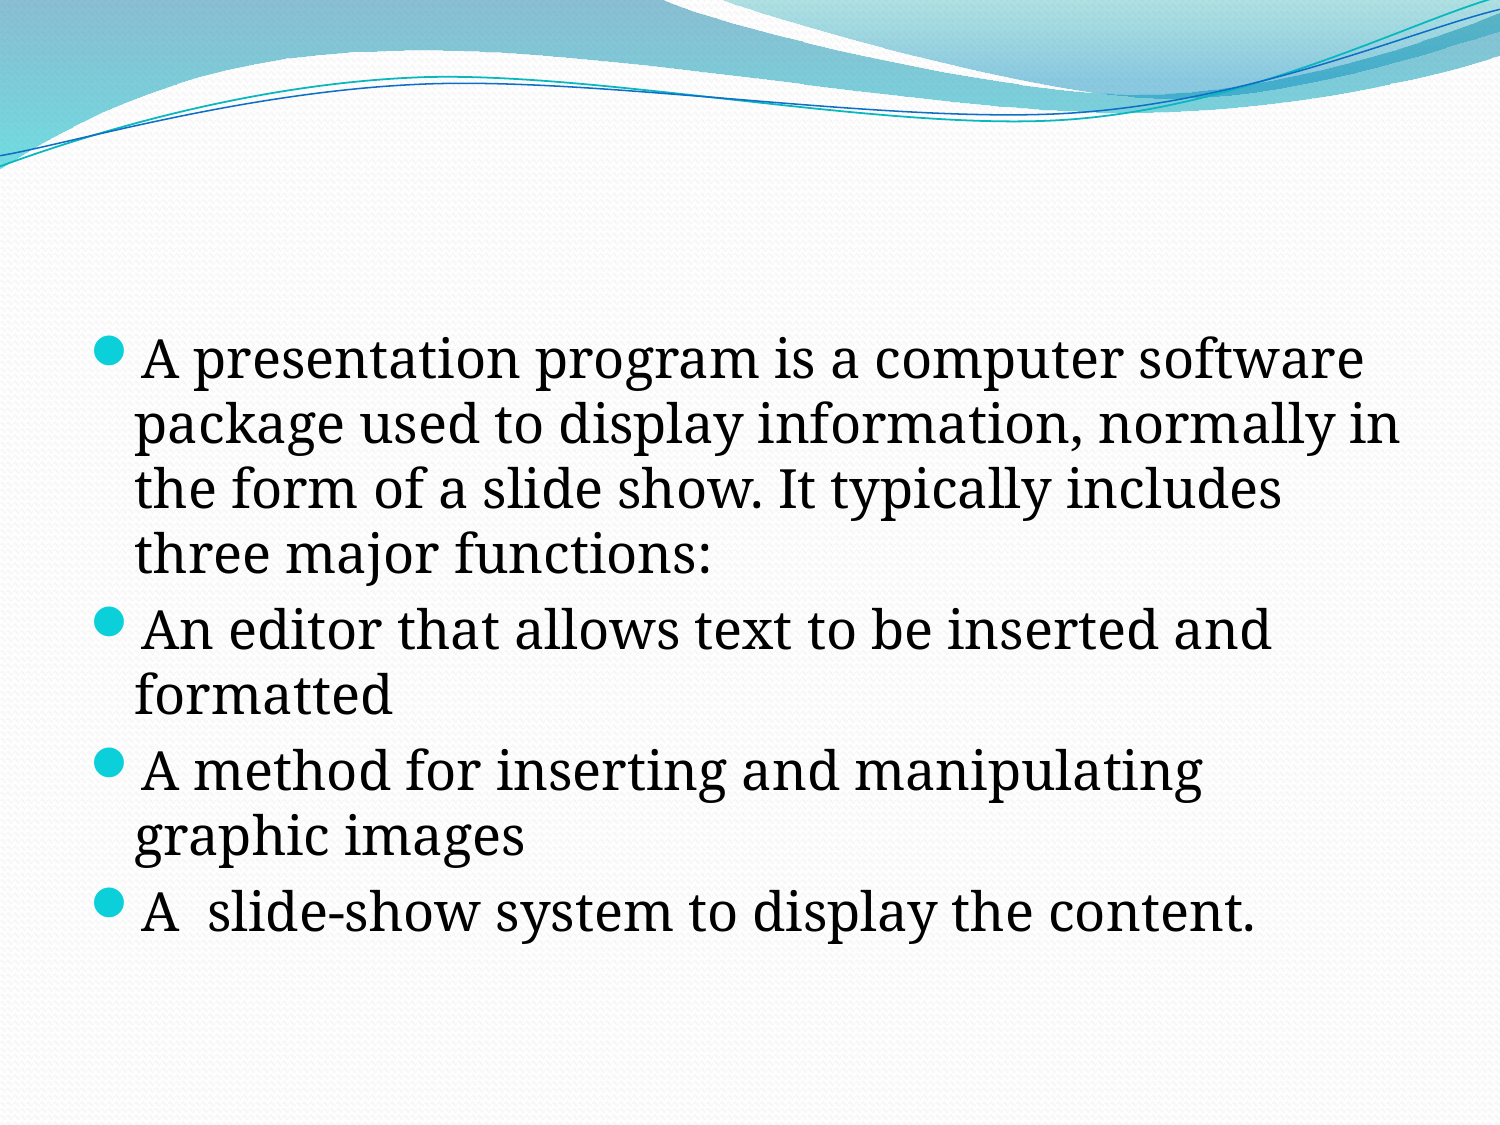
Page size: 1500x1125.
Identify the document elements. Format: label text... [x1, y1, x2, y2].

list A presentation program is a computer software package used to display information, normally in the form of a slide show. It typically includes three major functions: An editor that allows text to be inserted and formatted A method for inserting and manipulating graphic images A slide-show system to display the content. [75, 317, 1425, 1038]
